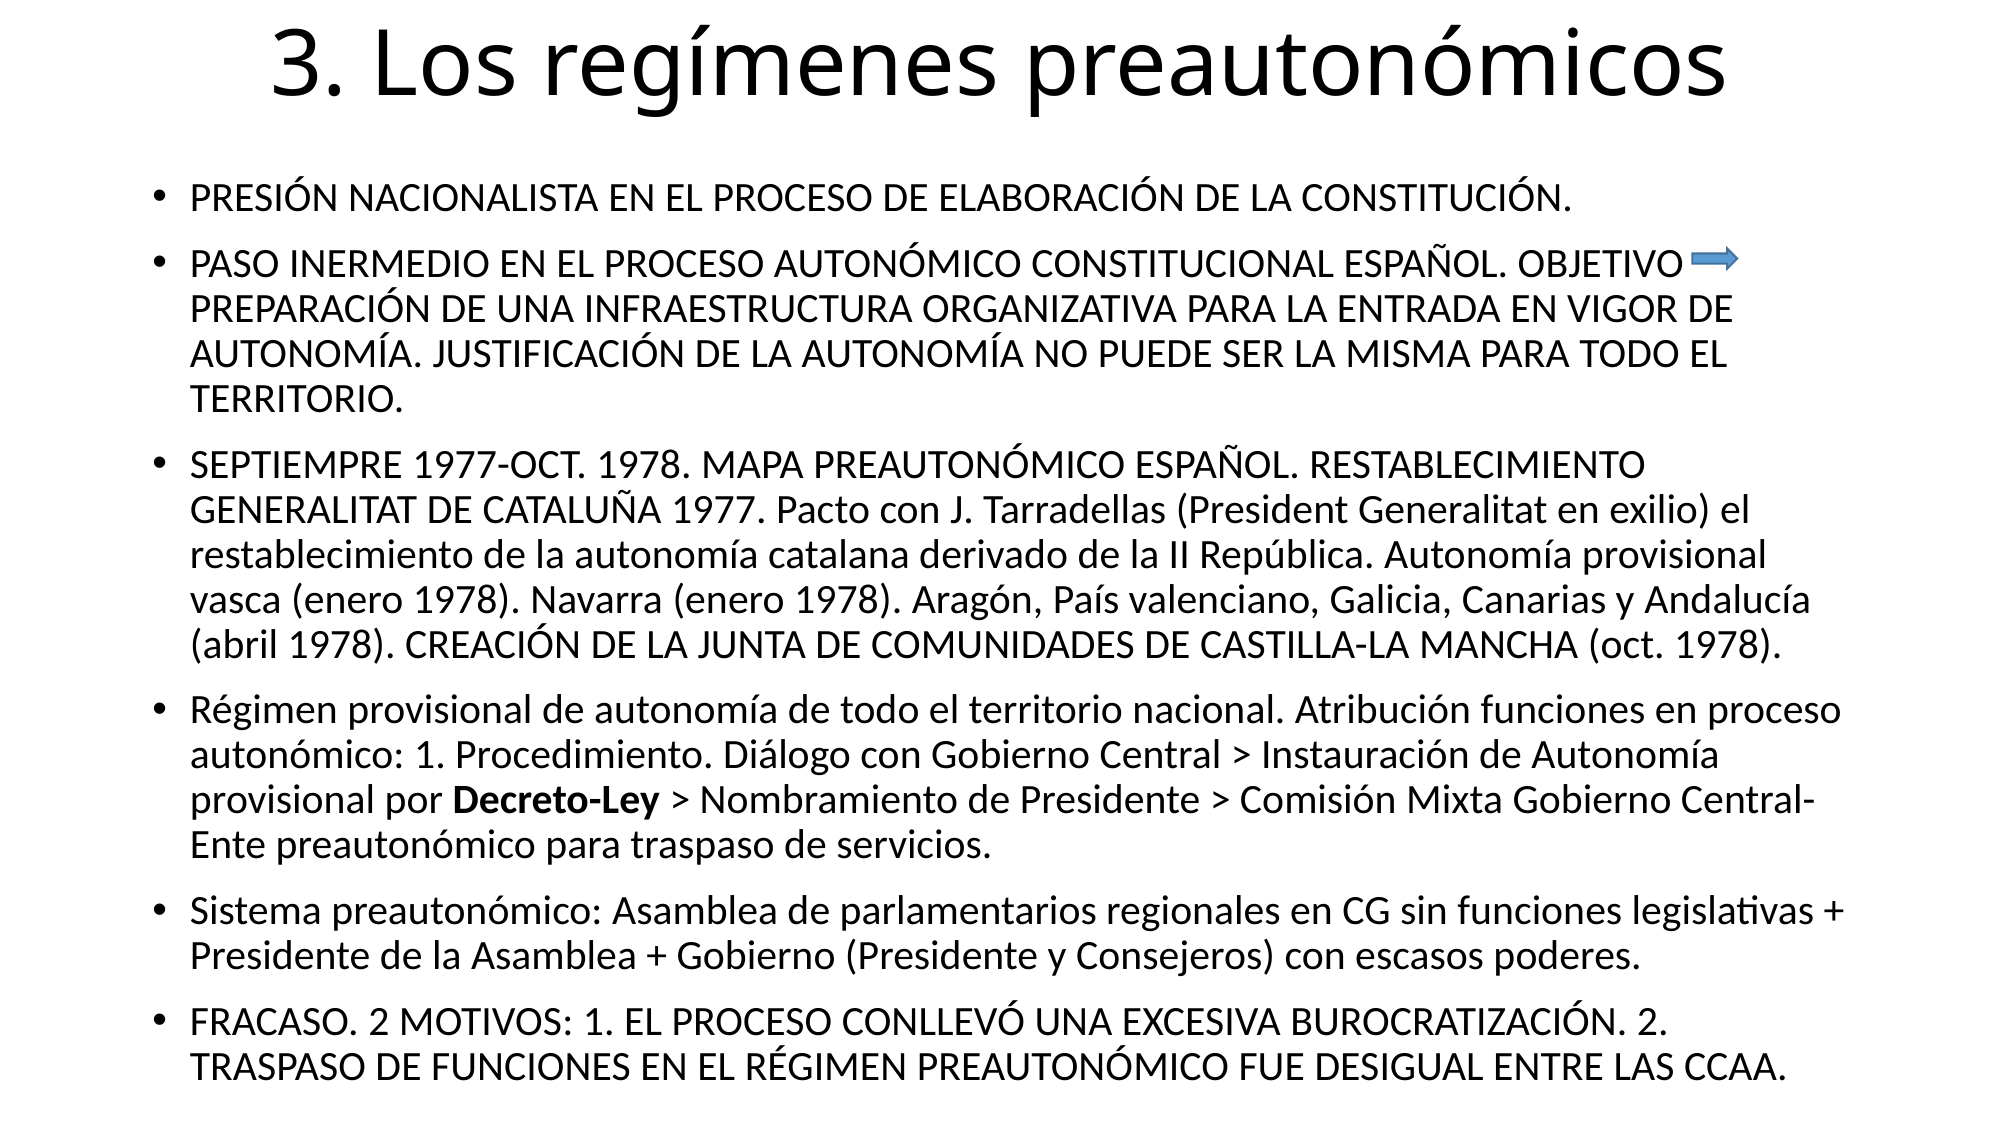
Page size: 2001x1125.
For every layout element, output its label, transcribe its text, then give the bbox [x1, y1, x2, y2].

text_box [1691, 246, 1739, 272]
list PRESIÓN NACIONALISTA EN EL PROCESO DE ELABORACIÓN DE LA CONSTITUCIÓN. PASO INERMEDIO EN EL PROCESO AUTONÓMICO CONSTITUCIONAL ESPAÑOL. OBJETIVO PREPARACIÓN DE UNA INFRAESTRUCTURA ORGANIZATIVA PARA LA ENTRADA EN VIGOR DE AUTONOMÍA. JUSTIFICACIÓN DE LA AUTONOMÍA NO PUEDE SER LA MISMA PARA TODO EL TERRITORIO. SEPTIEMPRE 1977-OCT. 1978. MAPA PREAUTONÓMICO ESPAÑOL. RESTABLECIMIENTO GENERALITAT DE CATALUÑA 1977. Pacto con J. Tarradellas (President Generalitat en exilio) el restablecimiento de la autonomía catalana derivado de la II República. Autonomía provisional vasca (enero 1978). Navarra (enero 1978). Aragón, País valenciano, Galicia, Canarias y Andalucía (abril 1978). CREACIÓN DE LA JUNTA DE COMUNIDADES DE CASTILLA-LA MANCHA (oct. 1978). Régimen provisional de autonomía de todo el territorio nacional. Atribución funciones en proceso autonómico: 1. Procedimiento. Diálogo con Gobierno Central > Instauración de Autonomía provisional por Decreto-Ley > Nombramiento de Presidente > Comisión Mixta Gobierno Central-Ente preautonómico para traspaso de servicios. Sistema preautonómico: Asamblea de parlamentarios regionales en CG sin funciones legislativas + Presidente de la Asamblea + Gobierno (Presidente y Consejeros) con escasos poderes. FRACASO. 2 MOTIVOS: 1. EL PROCESO CONLLEVÓ UNA EXCESIVA BUROCRATIZACIÓN. 2. TRASPASO DE FUNCIONES EN EL RÉGIMEN PREAUTONÓMICO FUE DESIGUAL ENTRE LAS CCAA. [137, 167, 1863, 1125]
title 3. Los regímenes preautonómicos [137, 0, 1863, 133]
